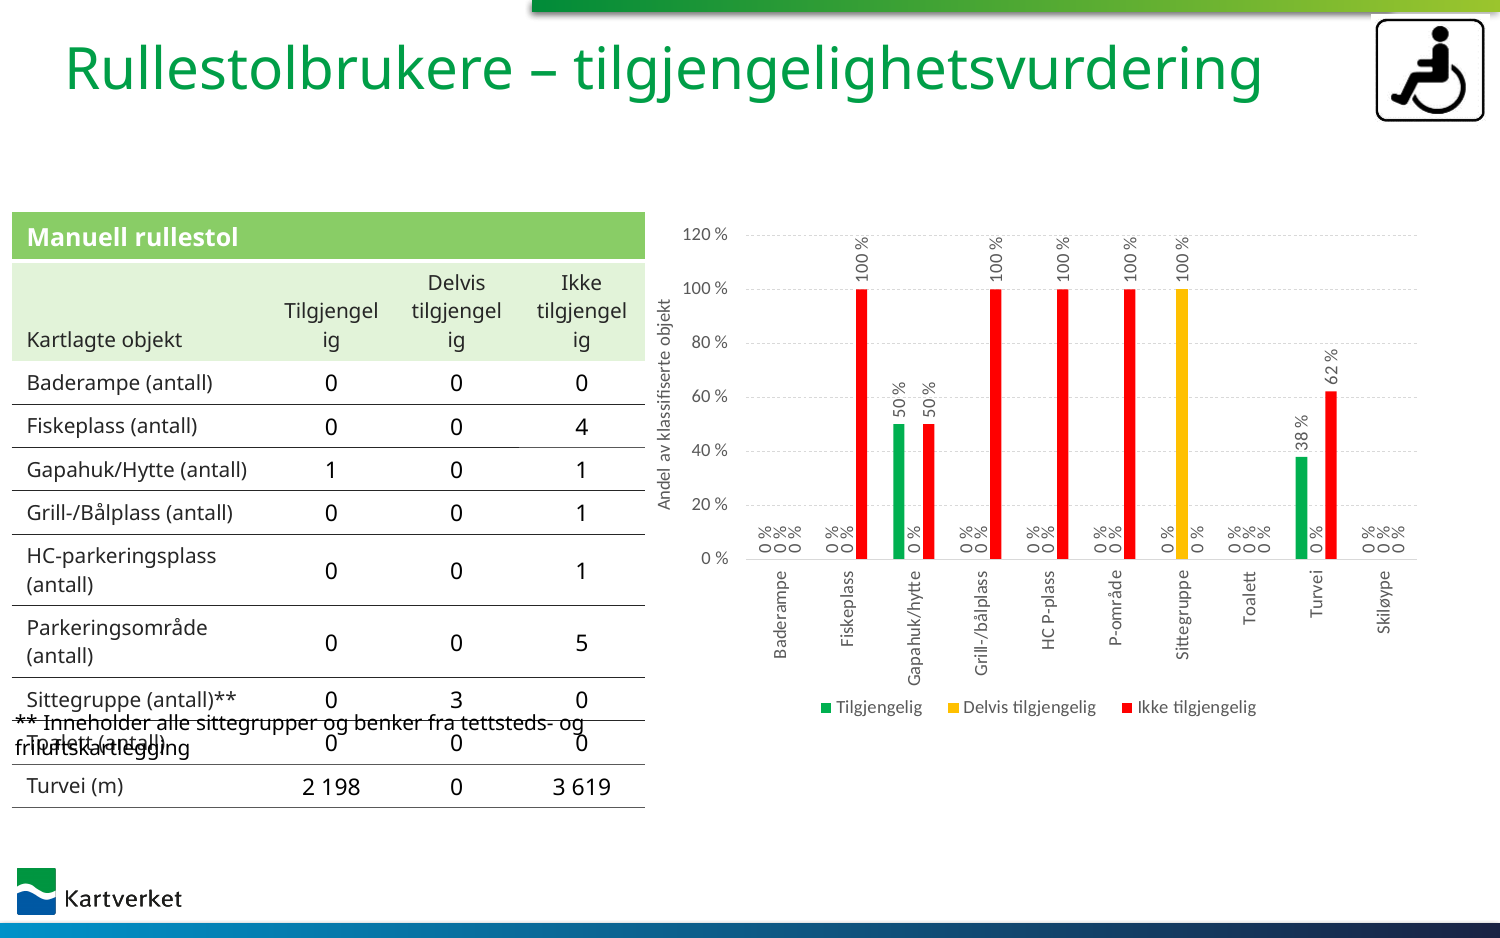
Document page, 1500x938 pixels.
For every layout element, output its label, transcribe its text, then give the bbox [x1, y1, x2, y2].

table_cell 5 [519, 606, 638, 677]
table_cell 1 [519, 448, 638, 490]
table_cell 3 619 [519, 768, 645, 807]
picture [1371, 13, 1491, 127]
table_cell Delvis tilgjengelig [394, 263, 519, 361]
table_cell 0 [269, 361, 394, 404]
table_cell 4 [519, 405, 638, 447]
table_cell 0 [269, 606, 394, 677]
table_cell 0 [269, 491, 394, 534]
picture [643, 218, 1427, 728]
table_cell 0 [269, 678, 394, 702]
table_cell Grill-/Bålplass (antall) [12, 491, 269, 534]
text_box Rullestolbrukere – tilgjengelighetsvurdering [49, 12, 1372, 109]
table_cell Fiskeplass (antall) [12, 405, 269, 447]
table_cell 0 [394, 768, 519, 807]
table_cell Kartlagte objekt [12, 263, 269, 361]
table_cell 3 [394, 678, 519, 702]
table_cell 0 [394, 606, 519, 677]
table_cell 0 [269, 405, 394, 447]
table_cell Tilgjengelig [269, 263, 394, 361]
table_cell 2 198 [269, 768, 394, 807]
table_cell Gapahuk/Hytte (antall) [12, 448, 269, 490]
table_cell 0 [394, 405, 519, 447]
table_cell 1 [519, 535, 638, 605]
table_cell HC-parkeringsplass (antall) [12, 535, 269, 605]
table_cell Ikke tilgjengelig [519, 263, 638, 361]
table_cell 0 [519, 678, 638, 702]
table_cell Parkeringsområde (antall) [12, 606, 269, 677]
text_box ** Inneholder alle sittegrupper og benker fra tettsteds- og friluftskartlegging [0, 702, 745, 768]
table_cell 0 [394, 448, 519, 490]
table_cell Baderampe (antall) [12, 361, 269, 404]
table_cell Sittegruppe (antall)** [12, 678, 269, 702]
table_header Manuell rullestol [12, 212, 645, 259]
table_cell 0 [394, 361, 519, 404]
table_cell 0 [519, 361, 638, 404]
table_cell 1 [269, 448, 394, 490]
table_cell 0 [394, 535, 519, 605]
table_cell Turvei (m) [12, 768, 269, 807]
table_cell 0 [394, 491, 519, 534]
table_cell 0 [269, 535, 394, 605]
table_cell 1 [519, 491, 638, 534]
